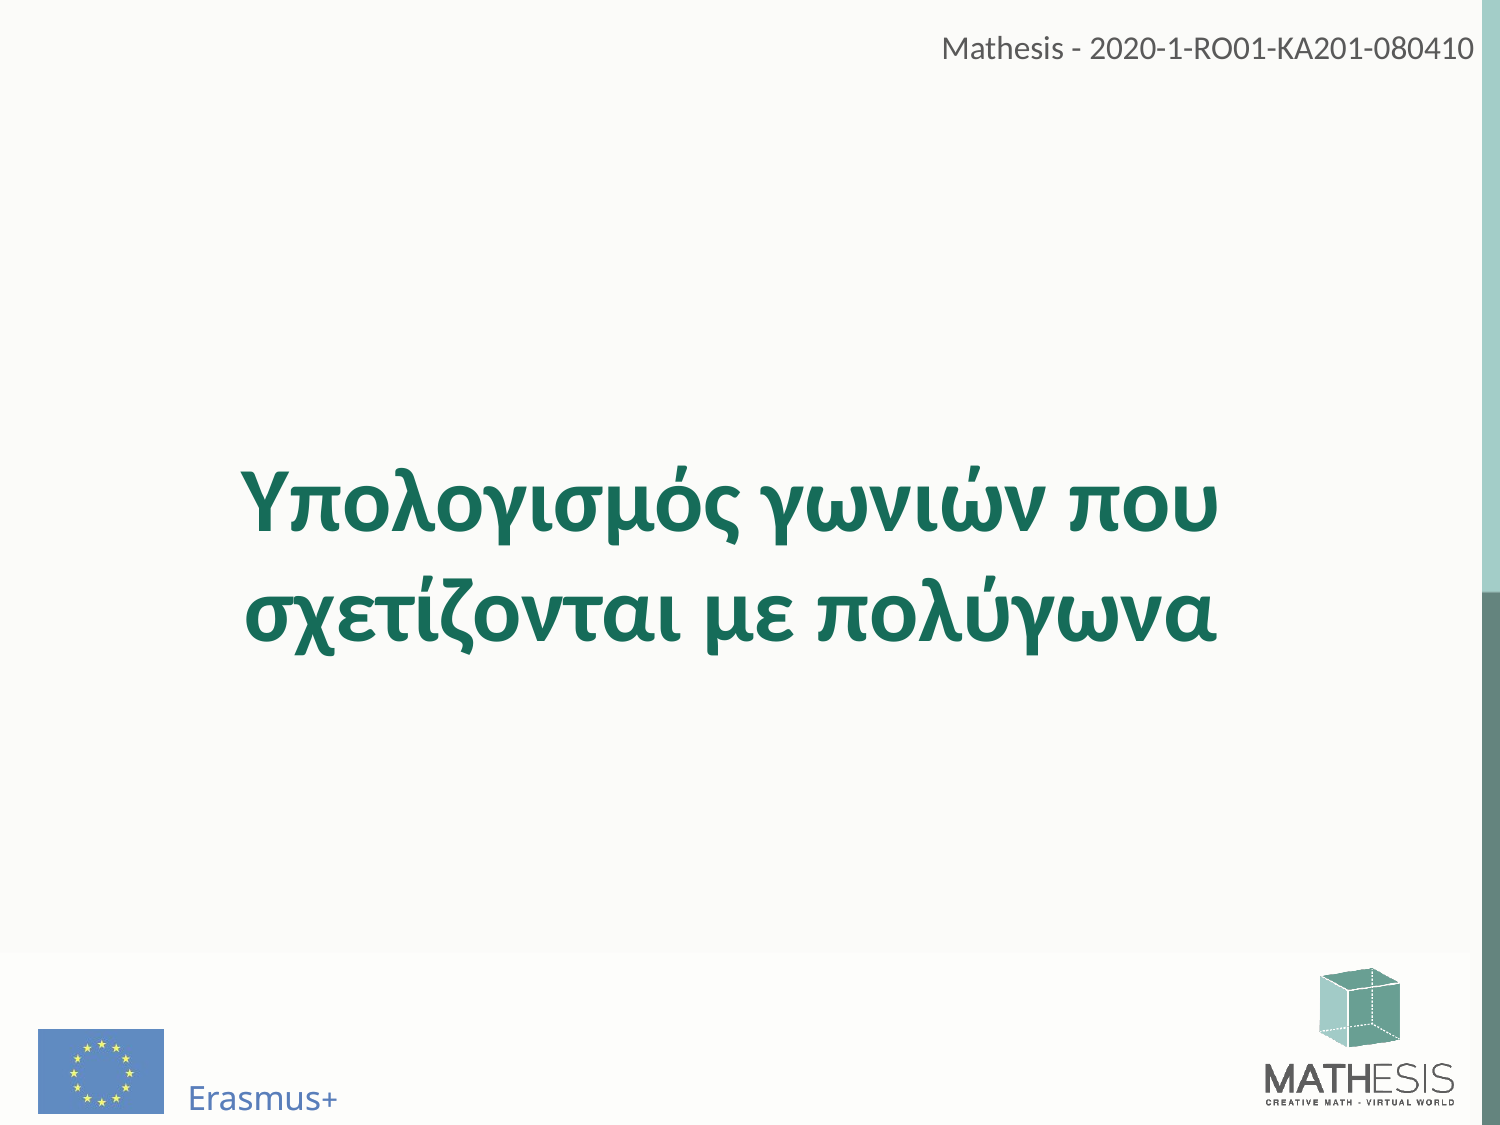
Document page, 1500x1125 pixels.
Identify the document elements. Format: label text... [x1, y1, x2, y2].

title Υπολογισμός γωνιών που σχετίζονται με πολύγωνα [53, 432, 1411, 674]
